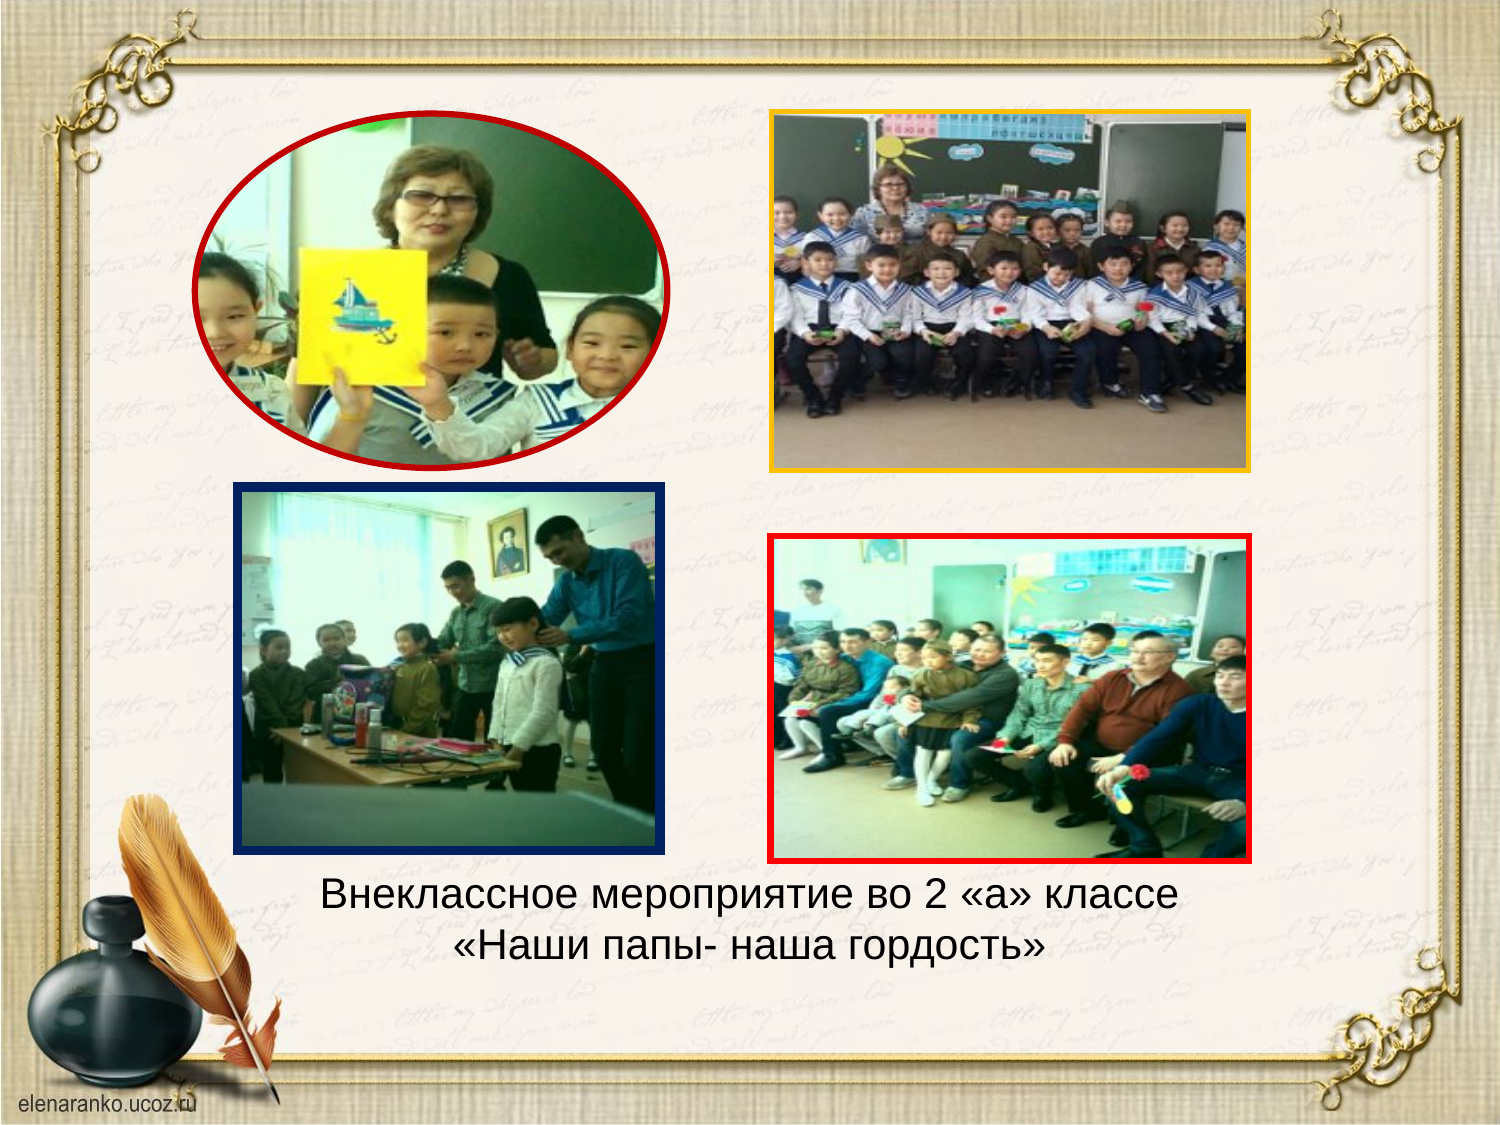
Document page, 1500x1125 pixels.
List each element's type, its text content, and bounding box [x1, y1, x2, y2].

picture [0, 0, 1500, 1125]
title Внеклассное мероприятие во 2 «а» классе «Наши папы- наша гордость» [75, 857, 1425, 976]
